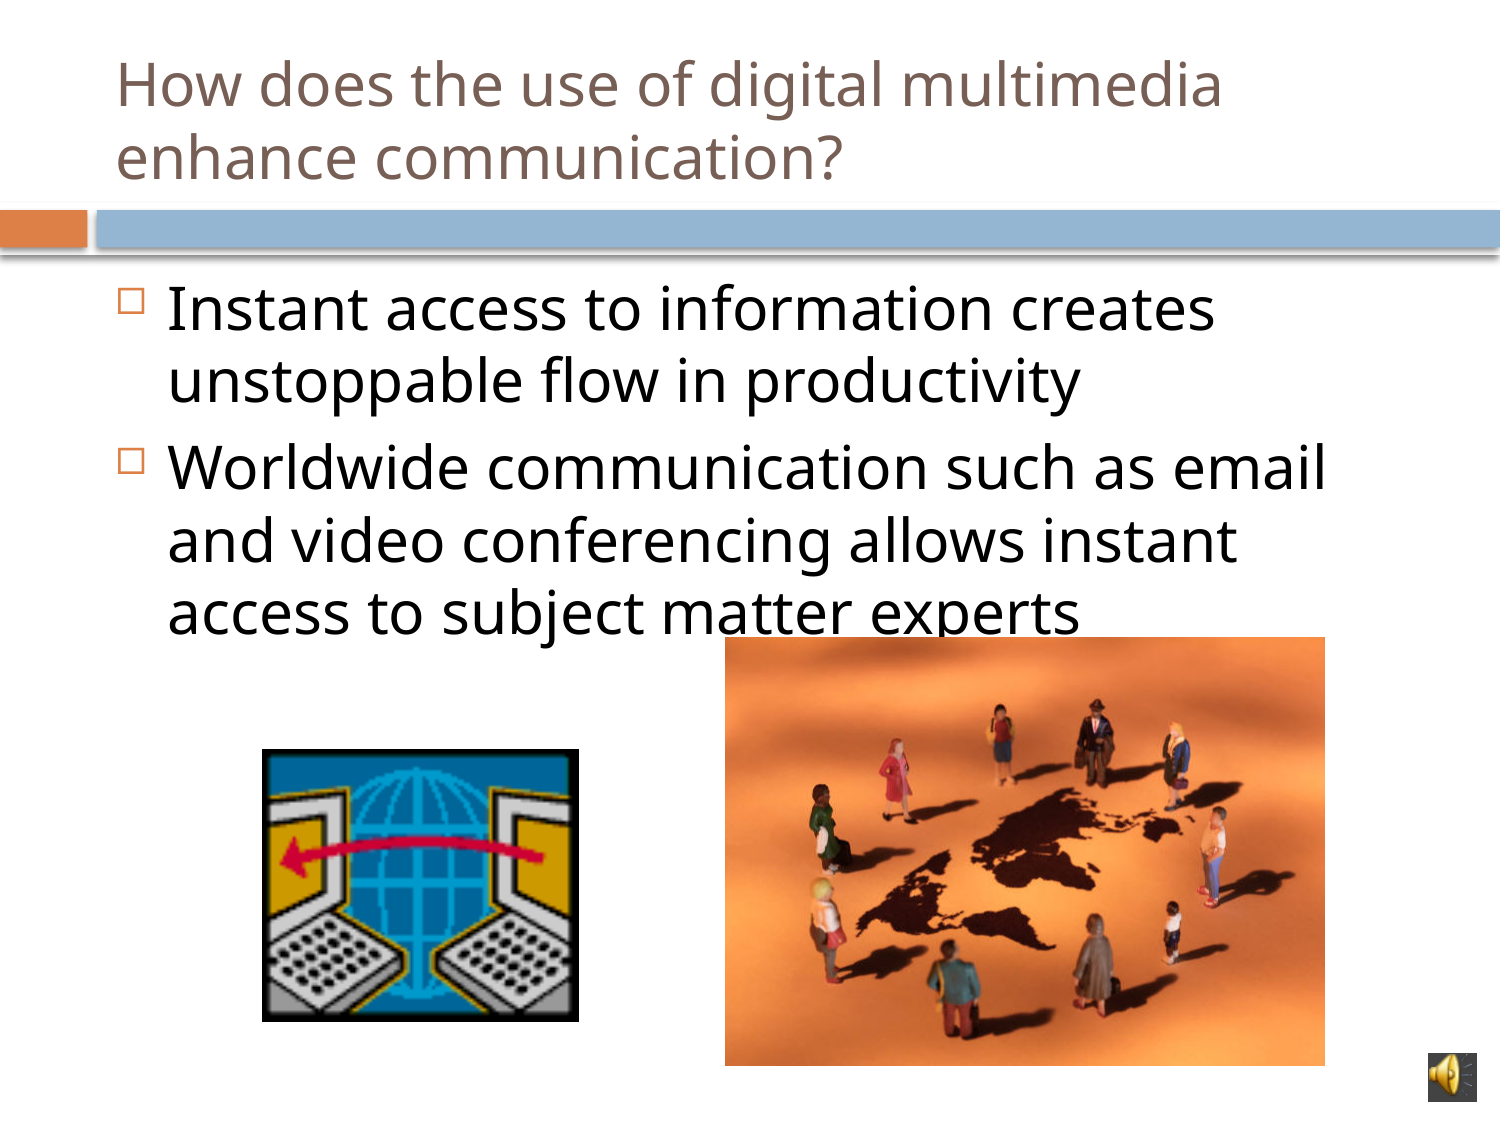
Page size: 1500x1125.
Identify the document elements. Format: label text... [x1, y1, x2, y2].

picture [724, 637, 1326, 1066]
picture [1427, 1052, 1478, 1103]
title How does the use of digital multimedia enhance communication? [100, 37, 1438, 200]
picture [262, 749, 579, 1023]
list Instant access to information creates unstoppable flow in productivity Worldwide communication such as email and video conferencing allows instant access to subject matter experts [100, 262, 1438, 1000]
